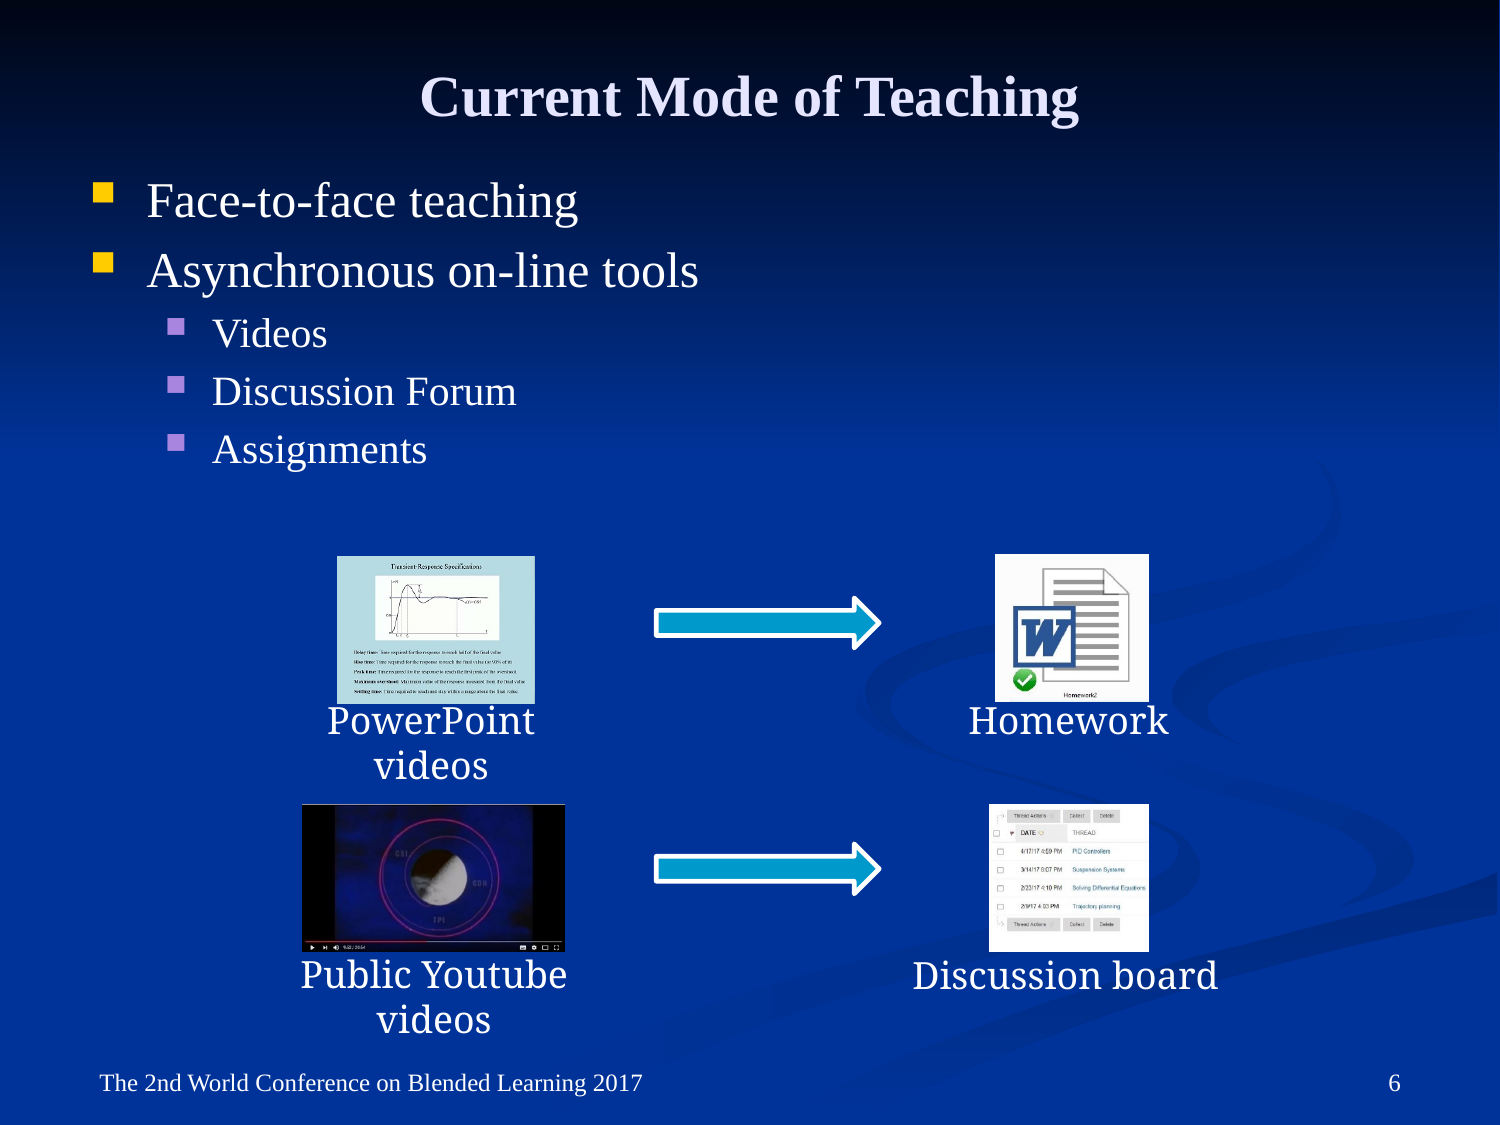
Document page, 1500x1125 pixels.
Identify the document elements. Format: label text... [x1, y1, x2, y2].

list Face-to-face teaching Asynchronous on-line tools Videos Discussion Forum Assignments [74, 159, 1426, 578]
title Current Mode of Teaching [74, 44, 1426, 141]
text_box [274, 554, 1226, 751]
footer The 2nd World Conference on Blended Learning 2017 [84, 1043, 1071, 1104]
slide_number 6 [1202, 1042, 1417, 1105]
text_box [250, 803, 1250, 1006]
